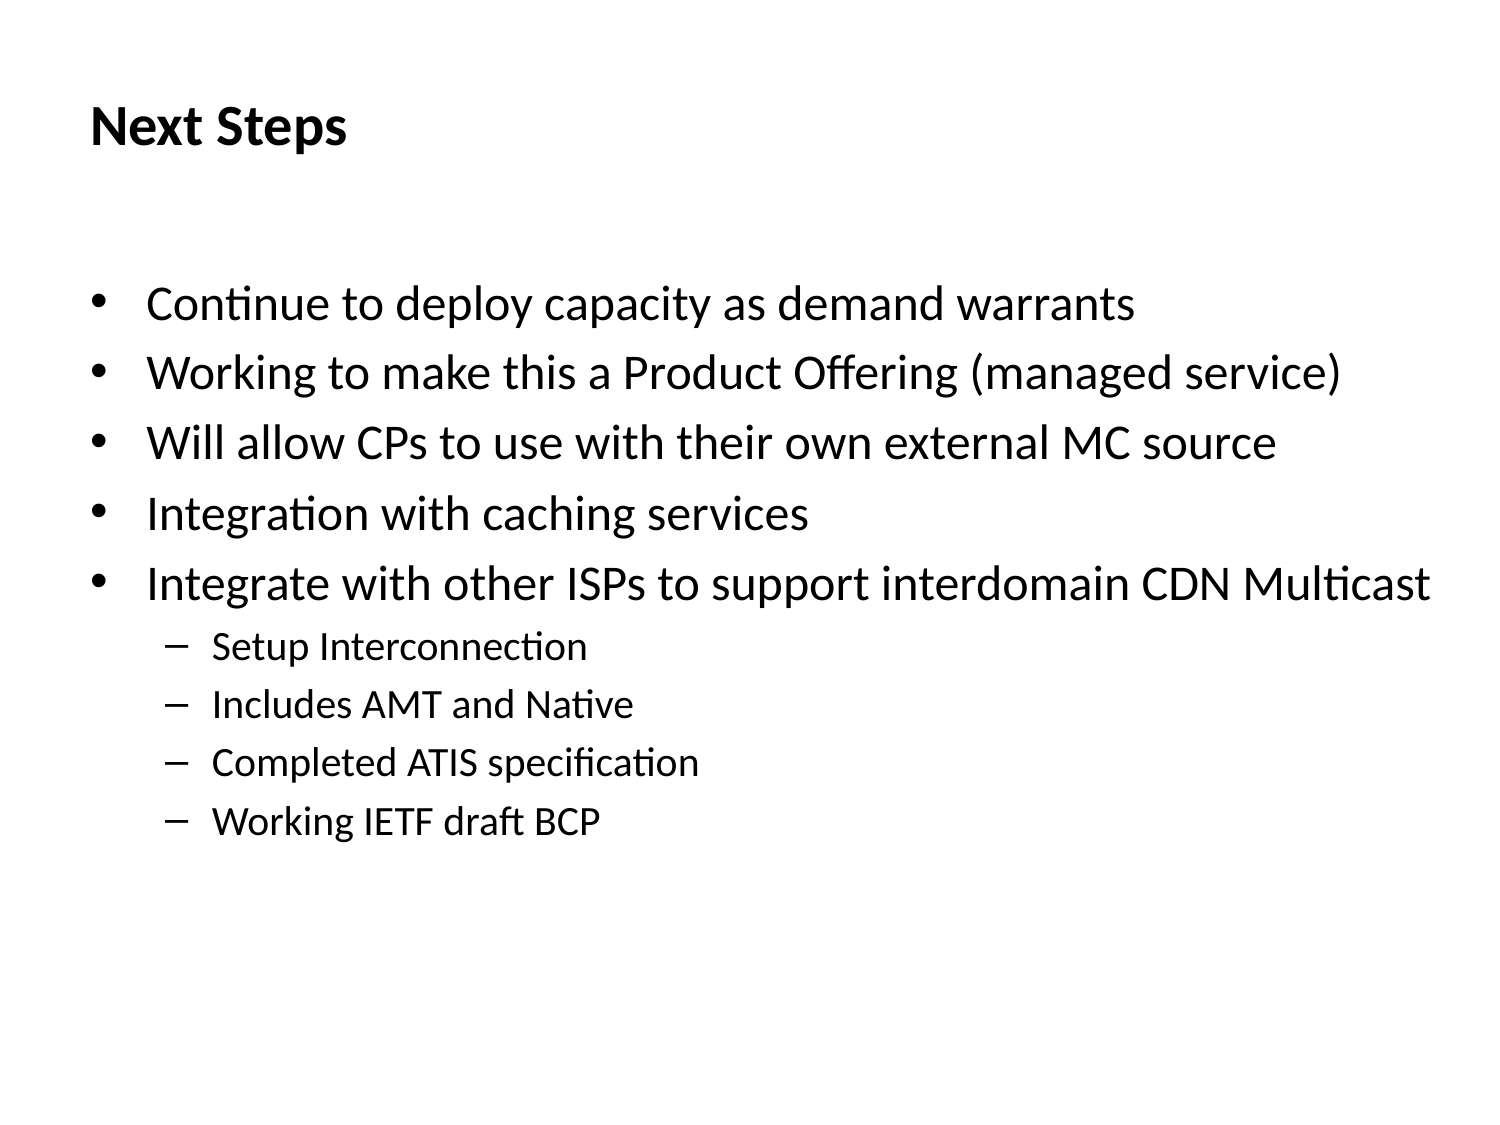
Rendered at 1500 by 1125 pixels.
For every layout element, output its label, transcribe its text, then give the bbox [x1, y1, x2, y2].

title Next Steps [75, 45, 1425, 200]
list Continue to deploy capacity as demand warrants Working to make this a Product Offering (managed service) Will allow CPs to use with their own external MC source Integration with caching services Integrate with other ISPs to support interdomain CDN Multicast Setup Interconnection Includes AMT and Native Completed ATIS specification Working IETF draft BCP [75, 262, 1463, 1005]
